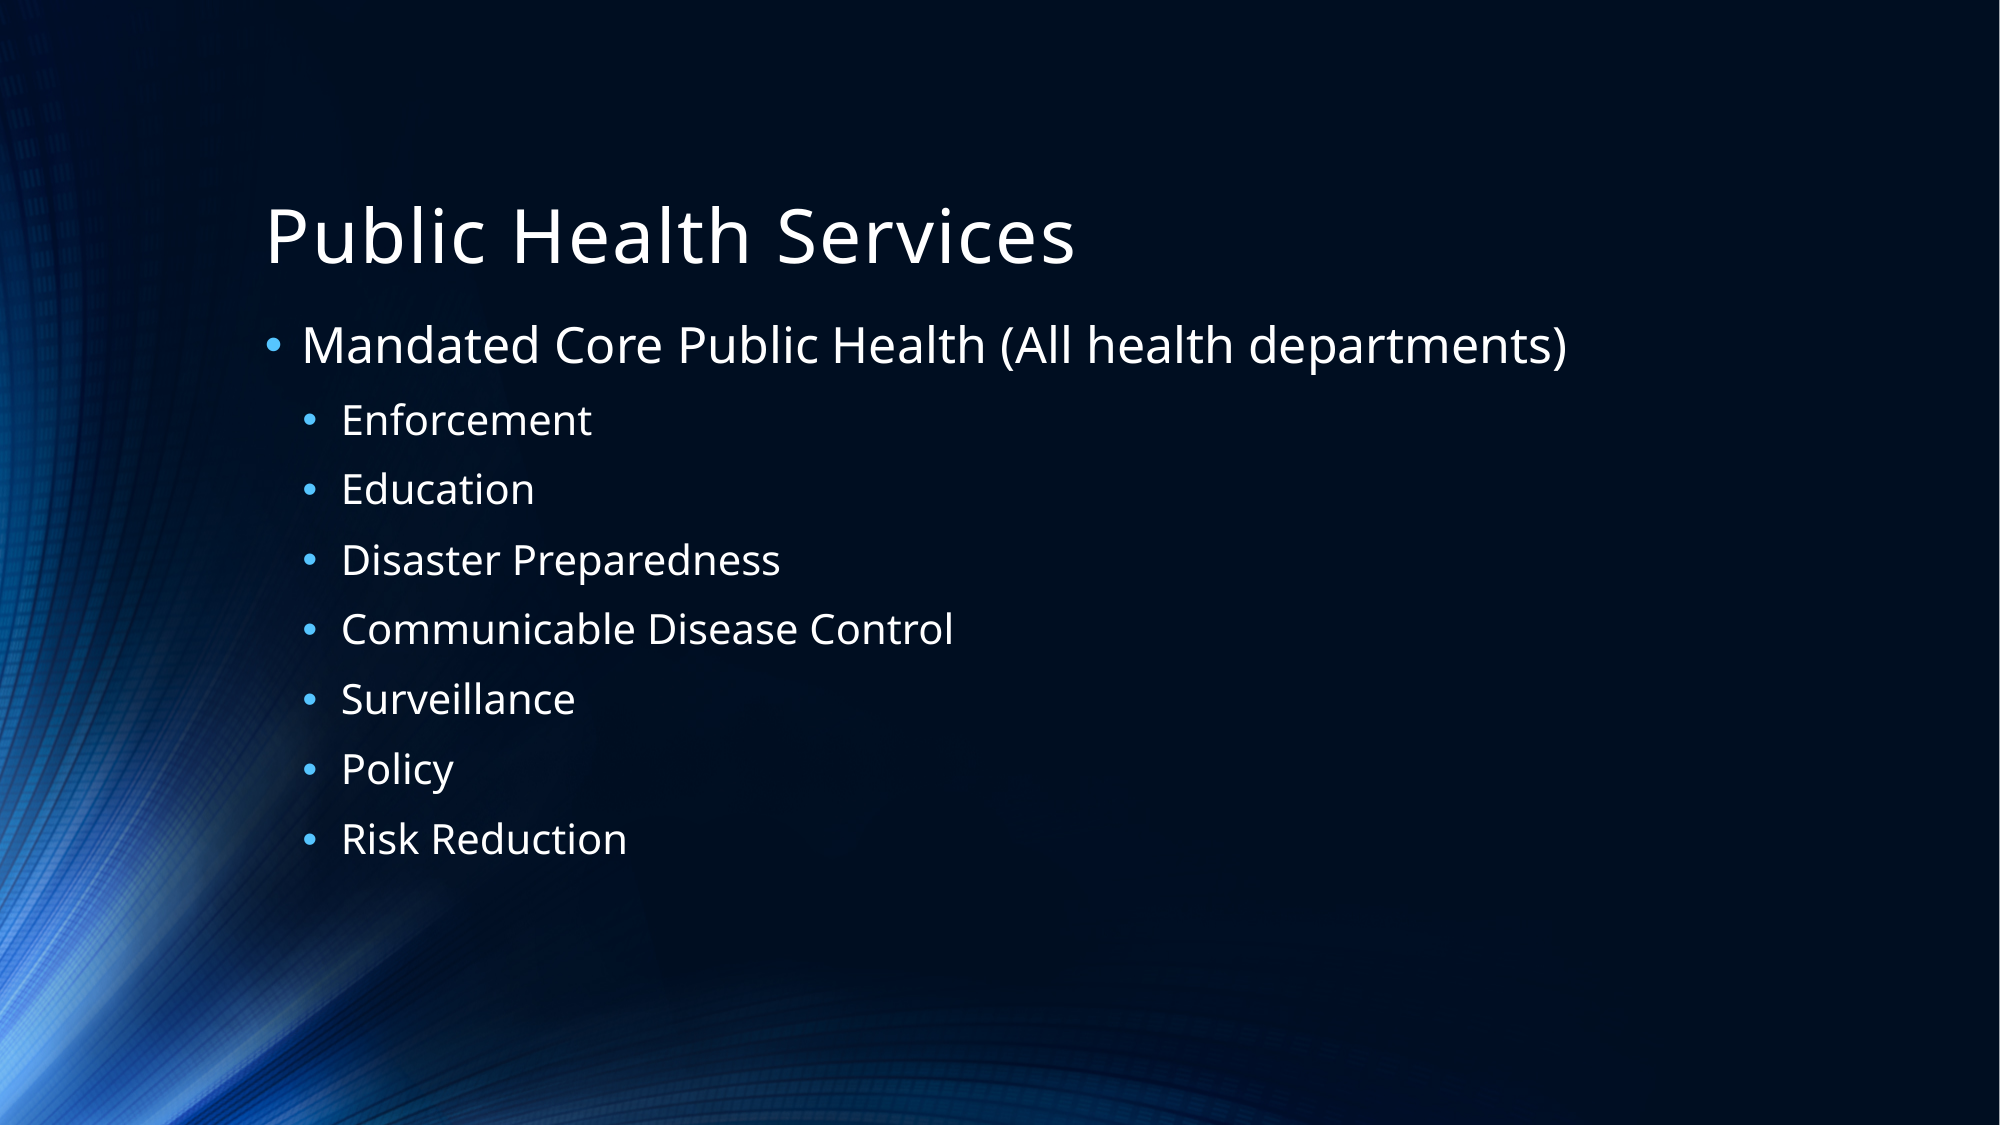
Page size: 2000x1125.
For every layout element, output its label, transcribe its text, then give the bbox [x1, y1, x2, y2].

title Public Health Services [249, 62, 1750, 288]
list Mandated Core Public Health (All health departments) Enforcement Education Disaster Preparedness Communicable Disease Control Surveillance Policy Risk Reduction [249, 312, 1749, 988]
picture [0, 0, 2000, 1125]
